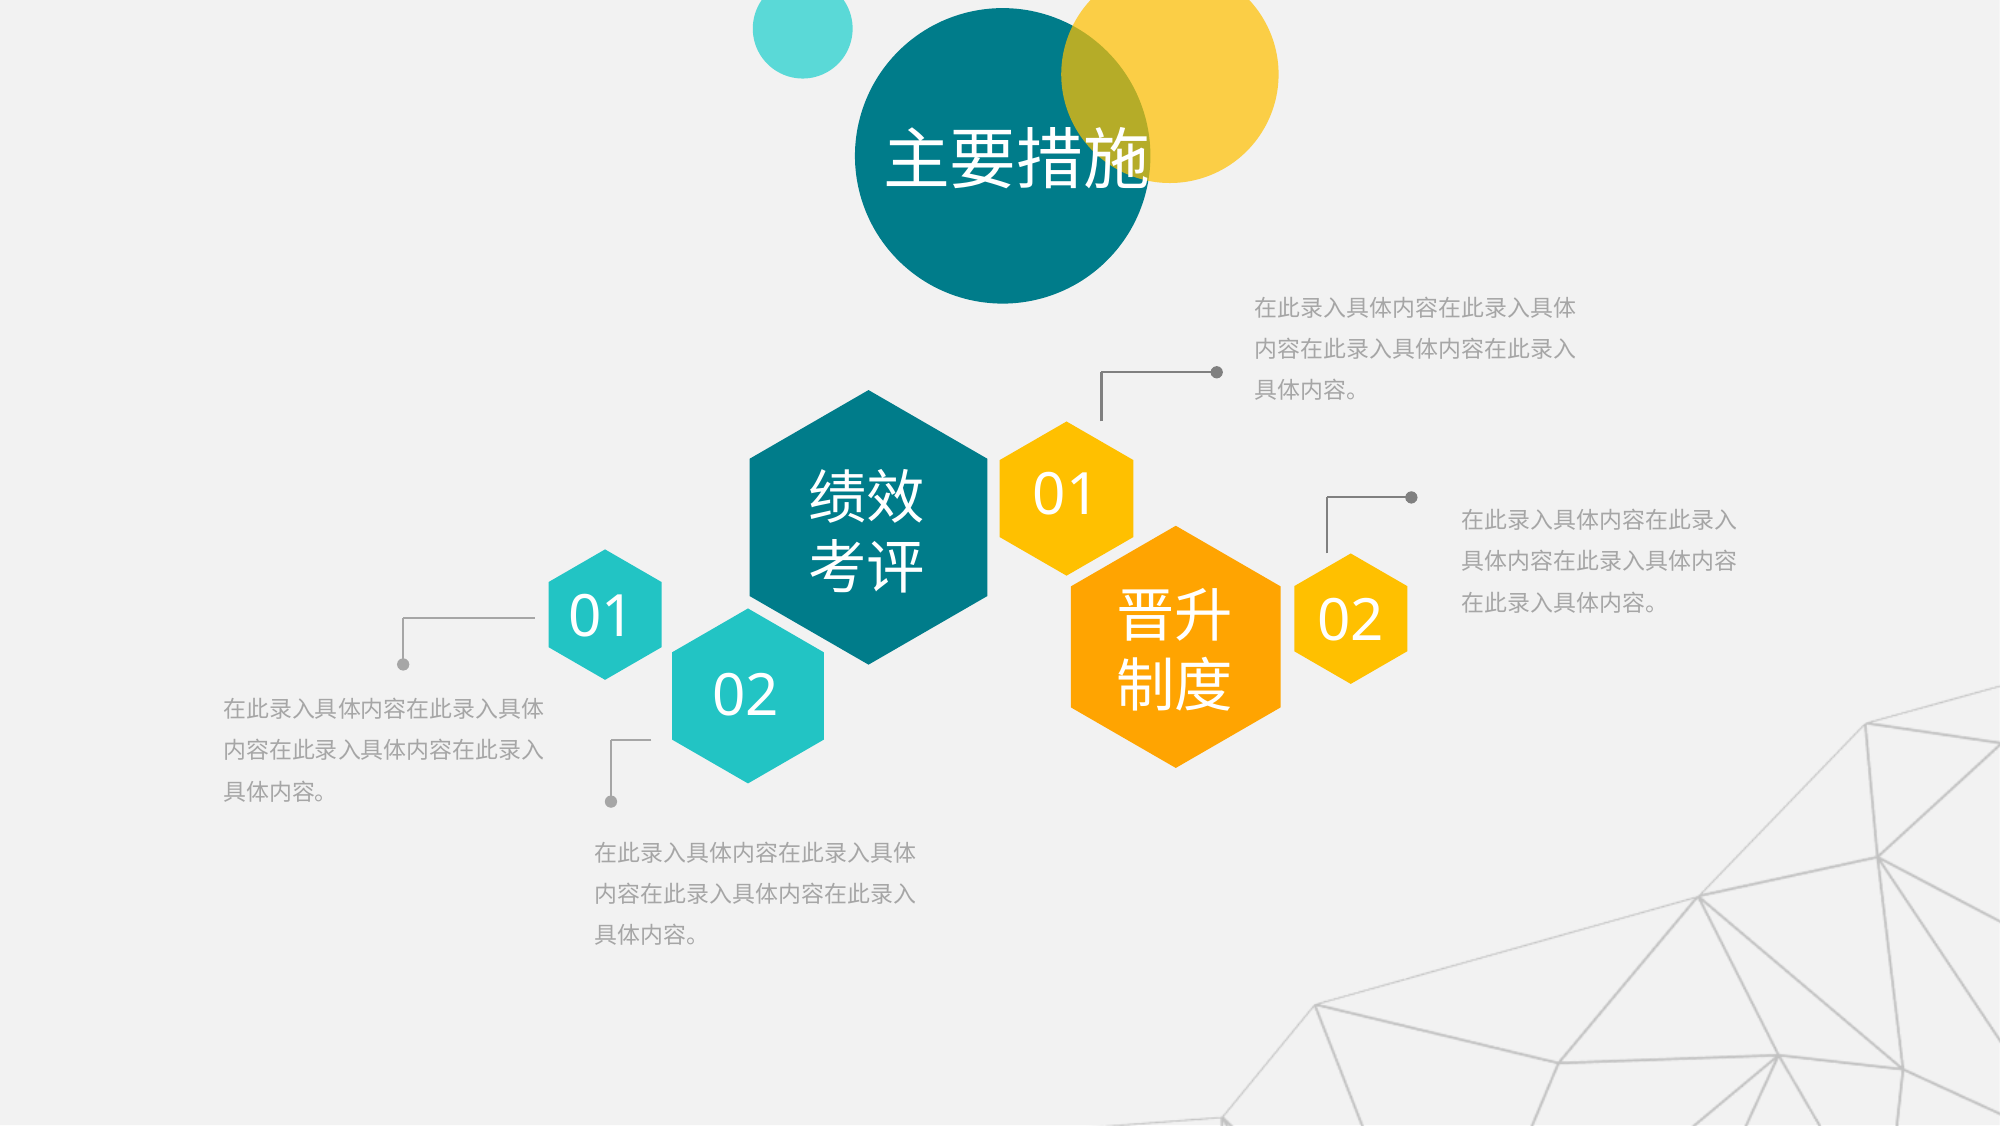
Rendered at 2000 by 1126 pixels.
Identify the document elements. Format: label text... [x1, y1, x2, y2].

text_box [1070, 525, 1286, 617]
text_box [1341, 483, 1398, 551]
text_box 在此录入具体内容在此录入具体内容在此录入具体内容在此录入具体内容。 [579, 817, 940, 956]
text_box [880, 5, 1071, 69]
text_box [750, 0, 855, 81]
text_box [1134, 339, 1184, 455]
text_box [0, 0, 2000, 1126]
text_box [610, 740, 652, 802]
picture [799, 379, 2000, 1126]
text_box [749, 389, 988, 665]
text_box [1294, 553, 1418, 617]
text_box 在此录入具体内容在此录入具体内容在此录入具体内容在此录入具体内容。 [208, 673, 575, 812]
text_box [852, 90, 1145, 306]
text_box 主要措施 [868, 69, 1200, 205]
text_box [402, 617, 536, 665]
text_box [999, 421, 1142, 576]
text_box [1059, 0, 1281, 181]
text_box 在此录入具体内容在此录入具体内容在此录入具体内容在此录入具体内容。 [1446, 484, 1662, 609]
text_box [671, 608, 825, 784]
text_box 在此录入具体内容在此录入具体内容在此录入具体内容在此录入具体内容。 [1240, 271, 1603, 411]
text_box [548, 549, 671, 681]
